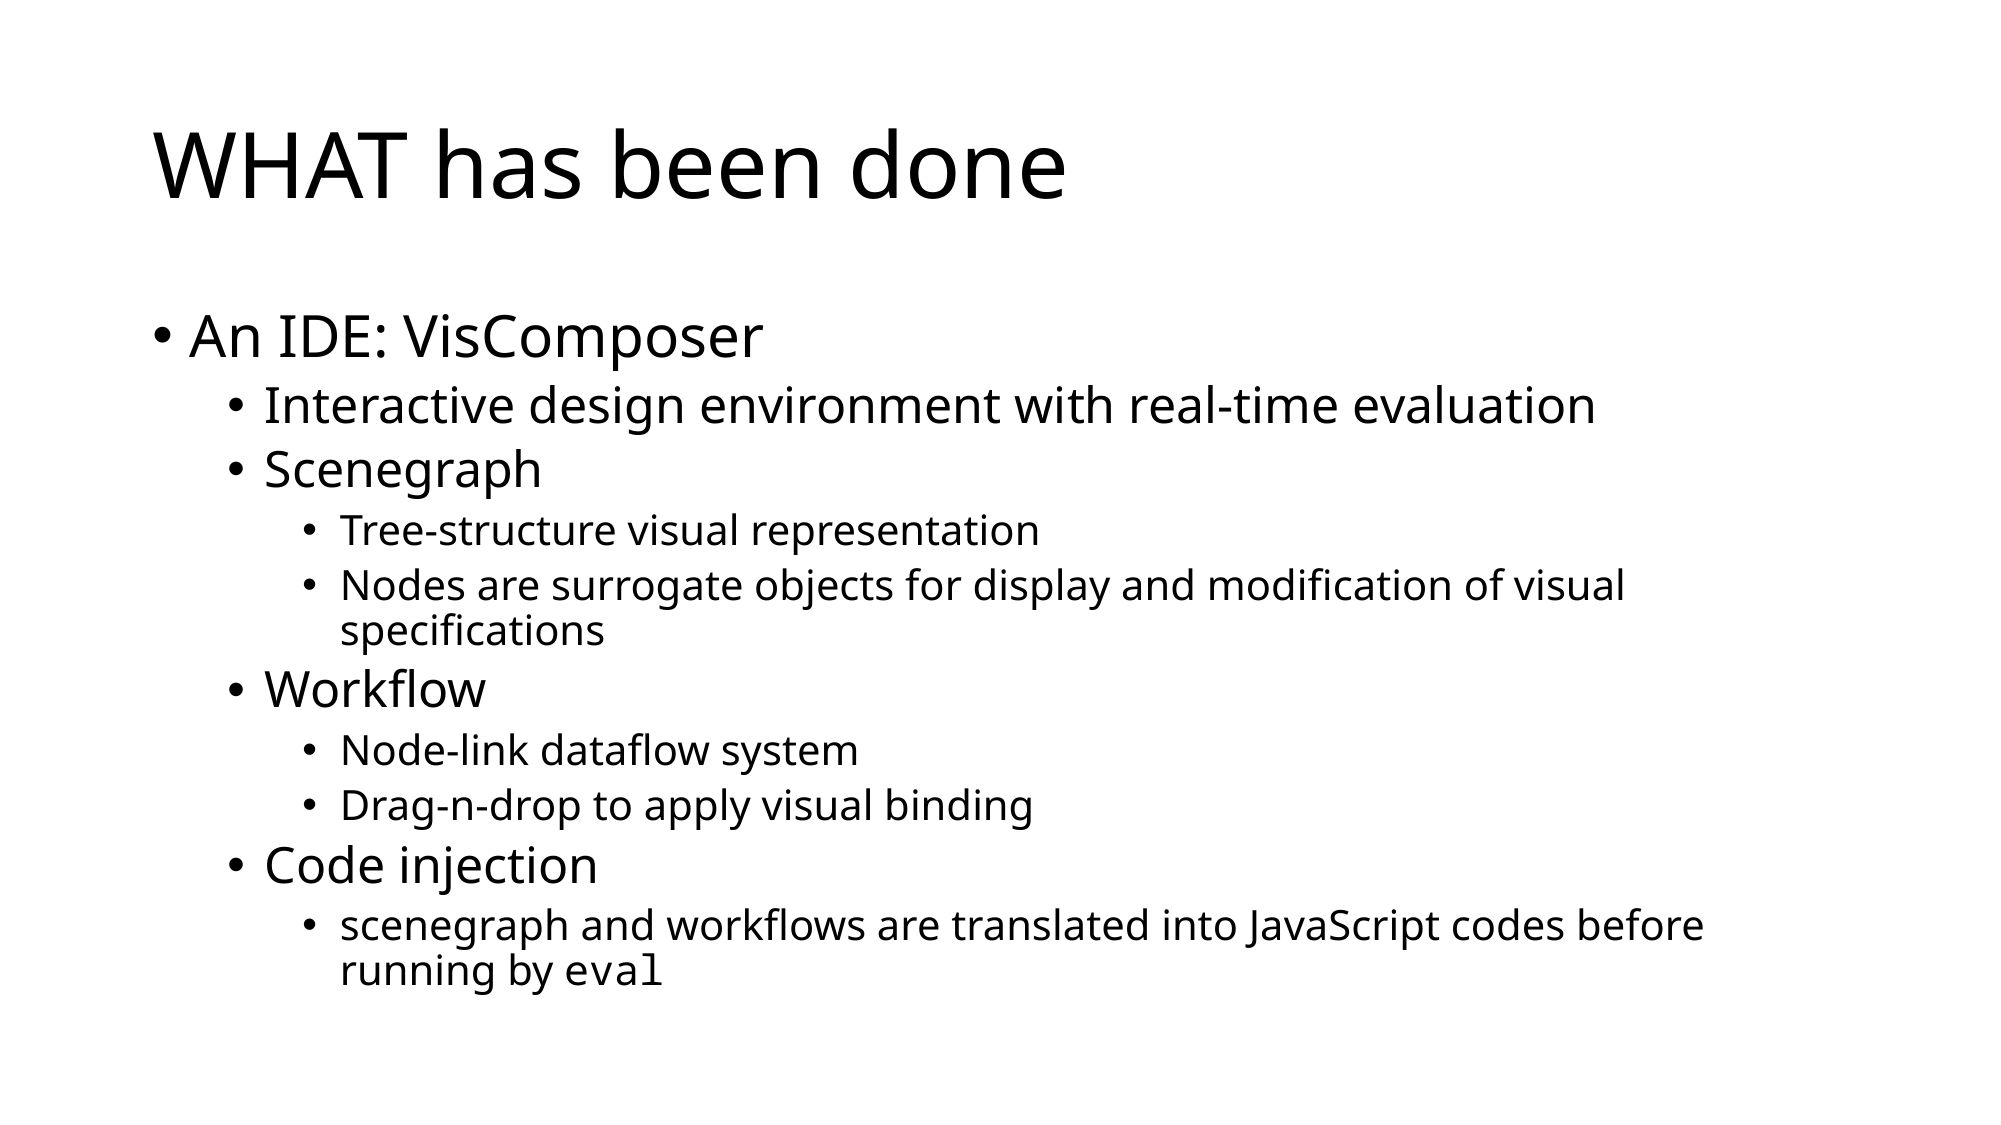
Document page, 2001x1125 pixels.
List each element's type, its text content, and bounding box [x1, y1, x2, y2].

list An IDE: VisComposer Interactive design environment with real-time evaluation Scenegraph Tree-structure visual representation Nodes are surrogate objects for display and modification of visual specifications Workflow Node-link dataflow system Drag-n-drop to apply visual binding Code injection scenegraph and workflows are translated into JavaScript codes before running by eval [137, 299, 1863, 1014]
title WHAT has been done [137, 59, 1863, 278]
